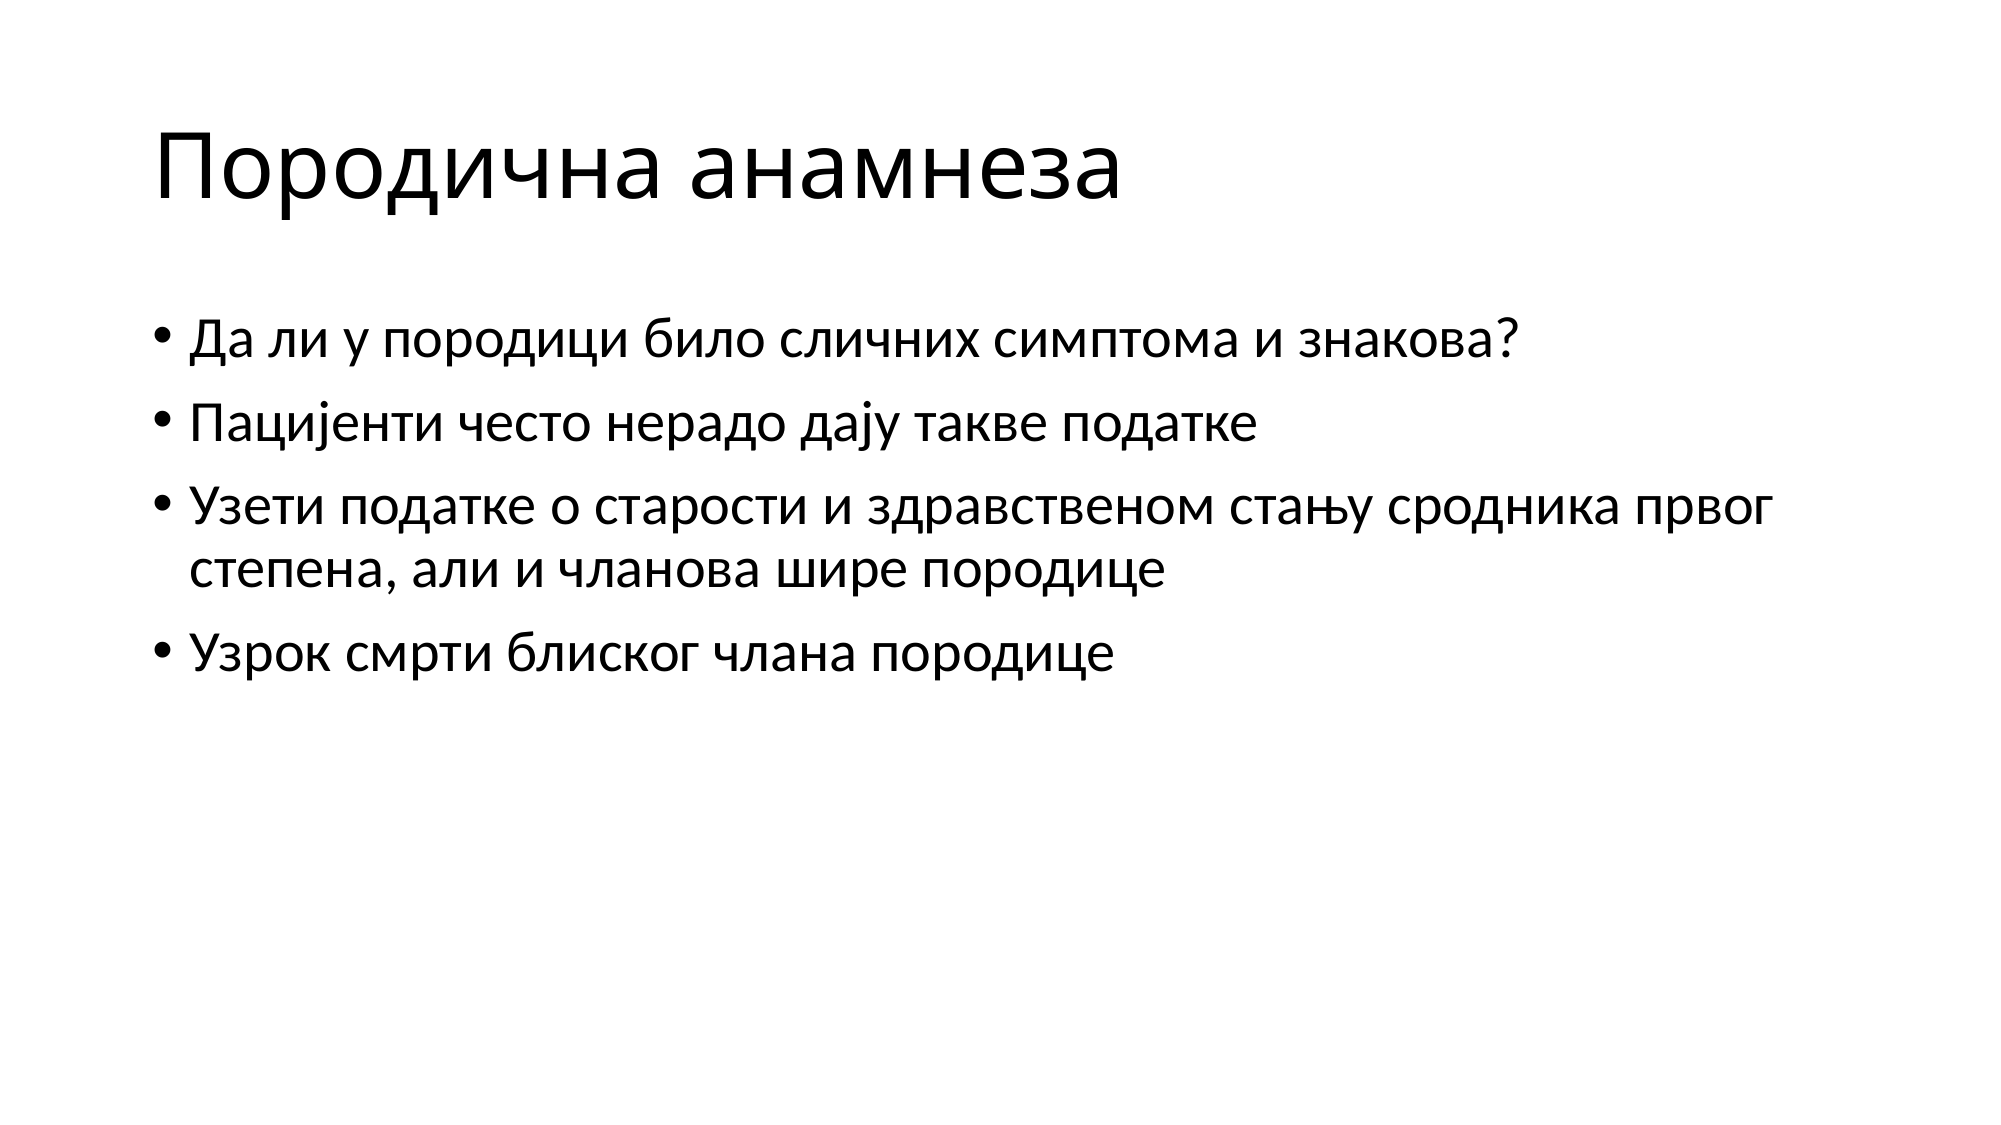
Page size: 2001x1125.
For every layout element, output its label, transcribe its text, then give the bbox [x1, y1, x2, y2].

list Да ли у породици било сличних симптома и знакова? Пацијенти често нерадо дају такве податке Узети податке о старости и здравственом стању сродника првог степена, али и чланова шире породице Узрок смрти блиског члана породице [137, 299, 1863, 1014]
title Породична анамнеза [137, 59, 1863, 278]
